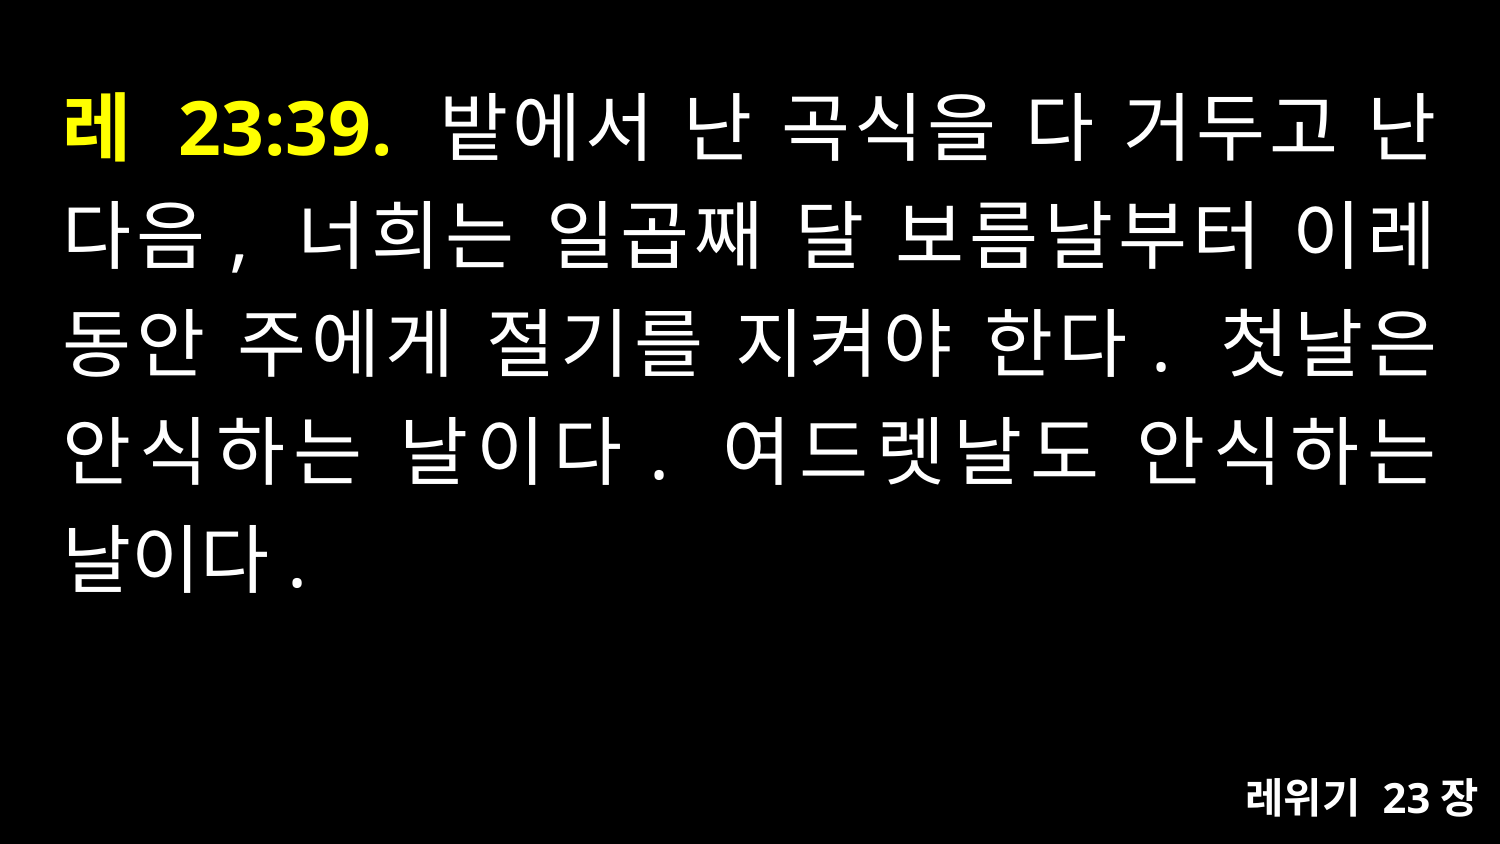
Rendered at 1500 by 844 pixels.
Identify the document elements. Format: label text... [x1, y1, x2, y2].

title 레 23:39. 밭에서 난 곡식을 다 거두고 난 다음, 너희는 일곱째 달 보름날부터 이레 동안 주에게 절기를 지켜야 한다. 첫날은 안식하는 날이다. 여드렛날도 안식하는 날이다. [0, 0, 1500, 844]
subtitle 레위기 23장 [916, 770, 1500, 844]
